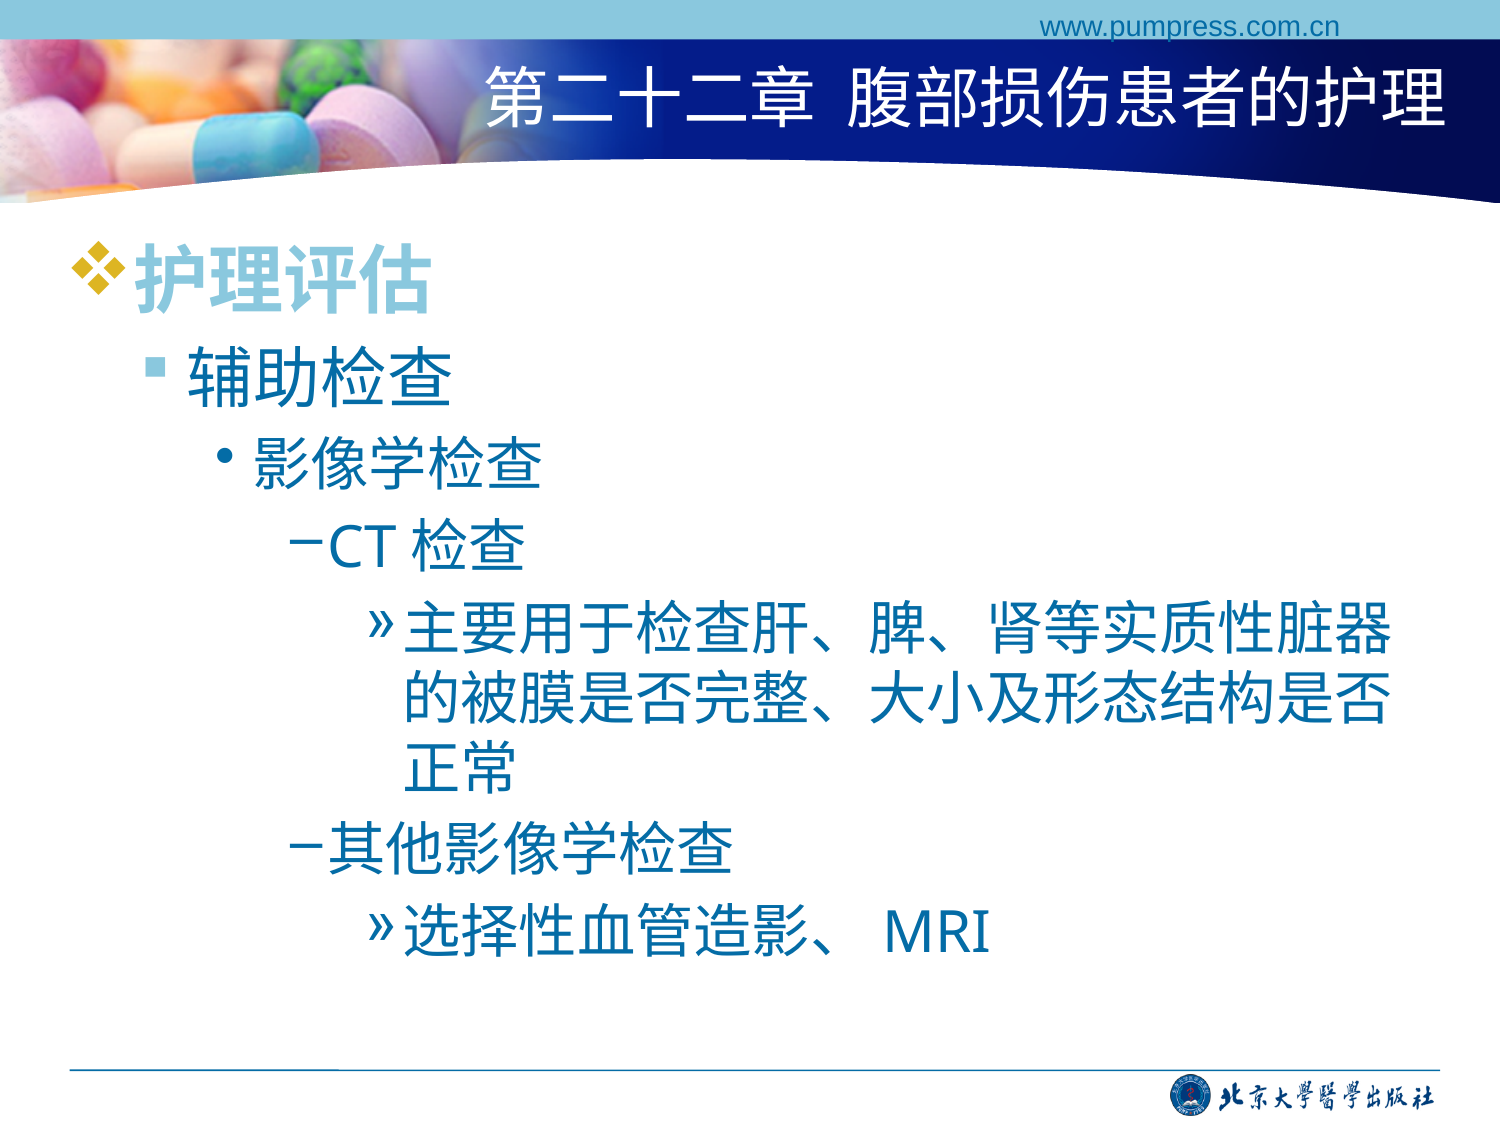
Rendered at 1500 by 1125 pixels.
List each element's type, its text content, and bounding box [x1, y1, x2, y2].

picture [1170, 1074, 1436, 1118]
slide_number www.pumpress.com.cn [1025, 0, 1463, 38]
list 护理评估 辅助检查 影像学检查 CT检查 主要用于检查肝、脾、肾等实质性脏器的被膜是否完整、大小及形态结构是否正常 其他影像学检查 选择性血管造影、MRI [49, 224, 1463, 1026]
title 第二十二章 腹部损伤患者的护理 [137, 49, 1463, 143]
picture [0, 40, 1500, 203]
